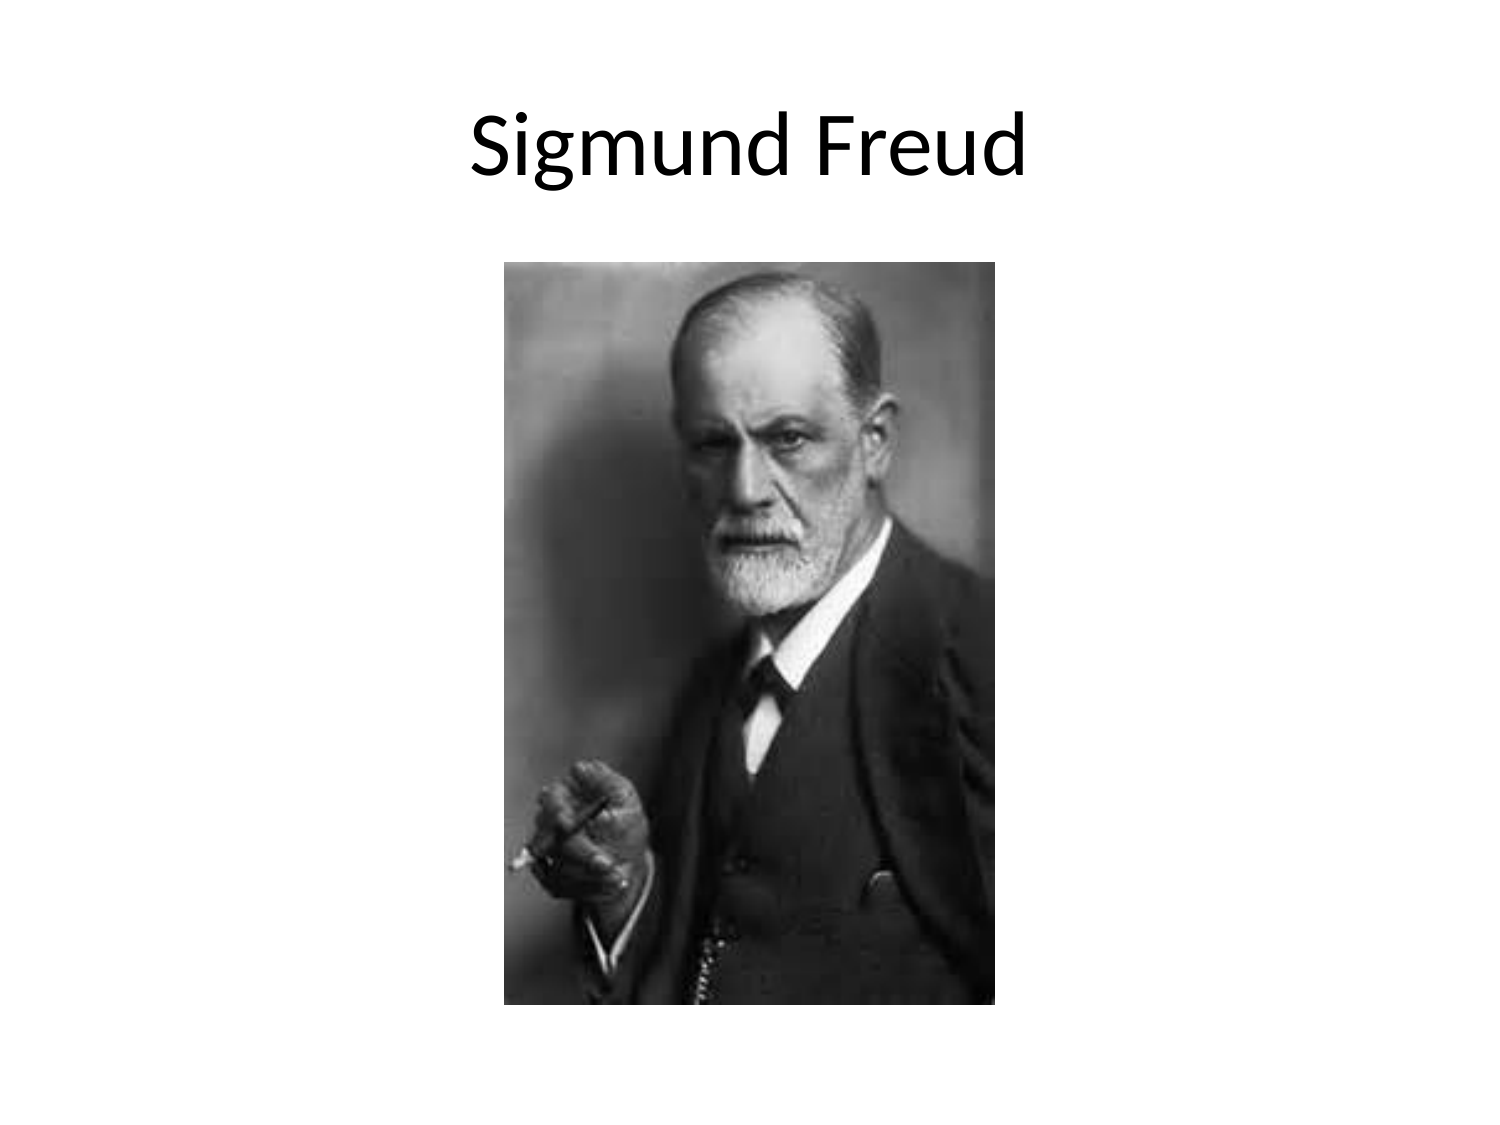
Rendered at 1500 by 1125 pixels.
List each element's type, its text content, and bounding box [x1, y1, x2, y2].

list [74, 262, 1426, 1006]
title Sigmund Freud [75, 45, 1425, 233]
